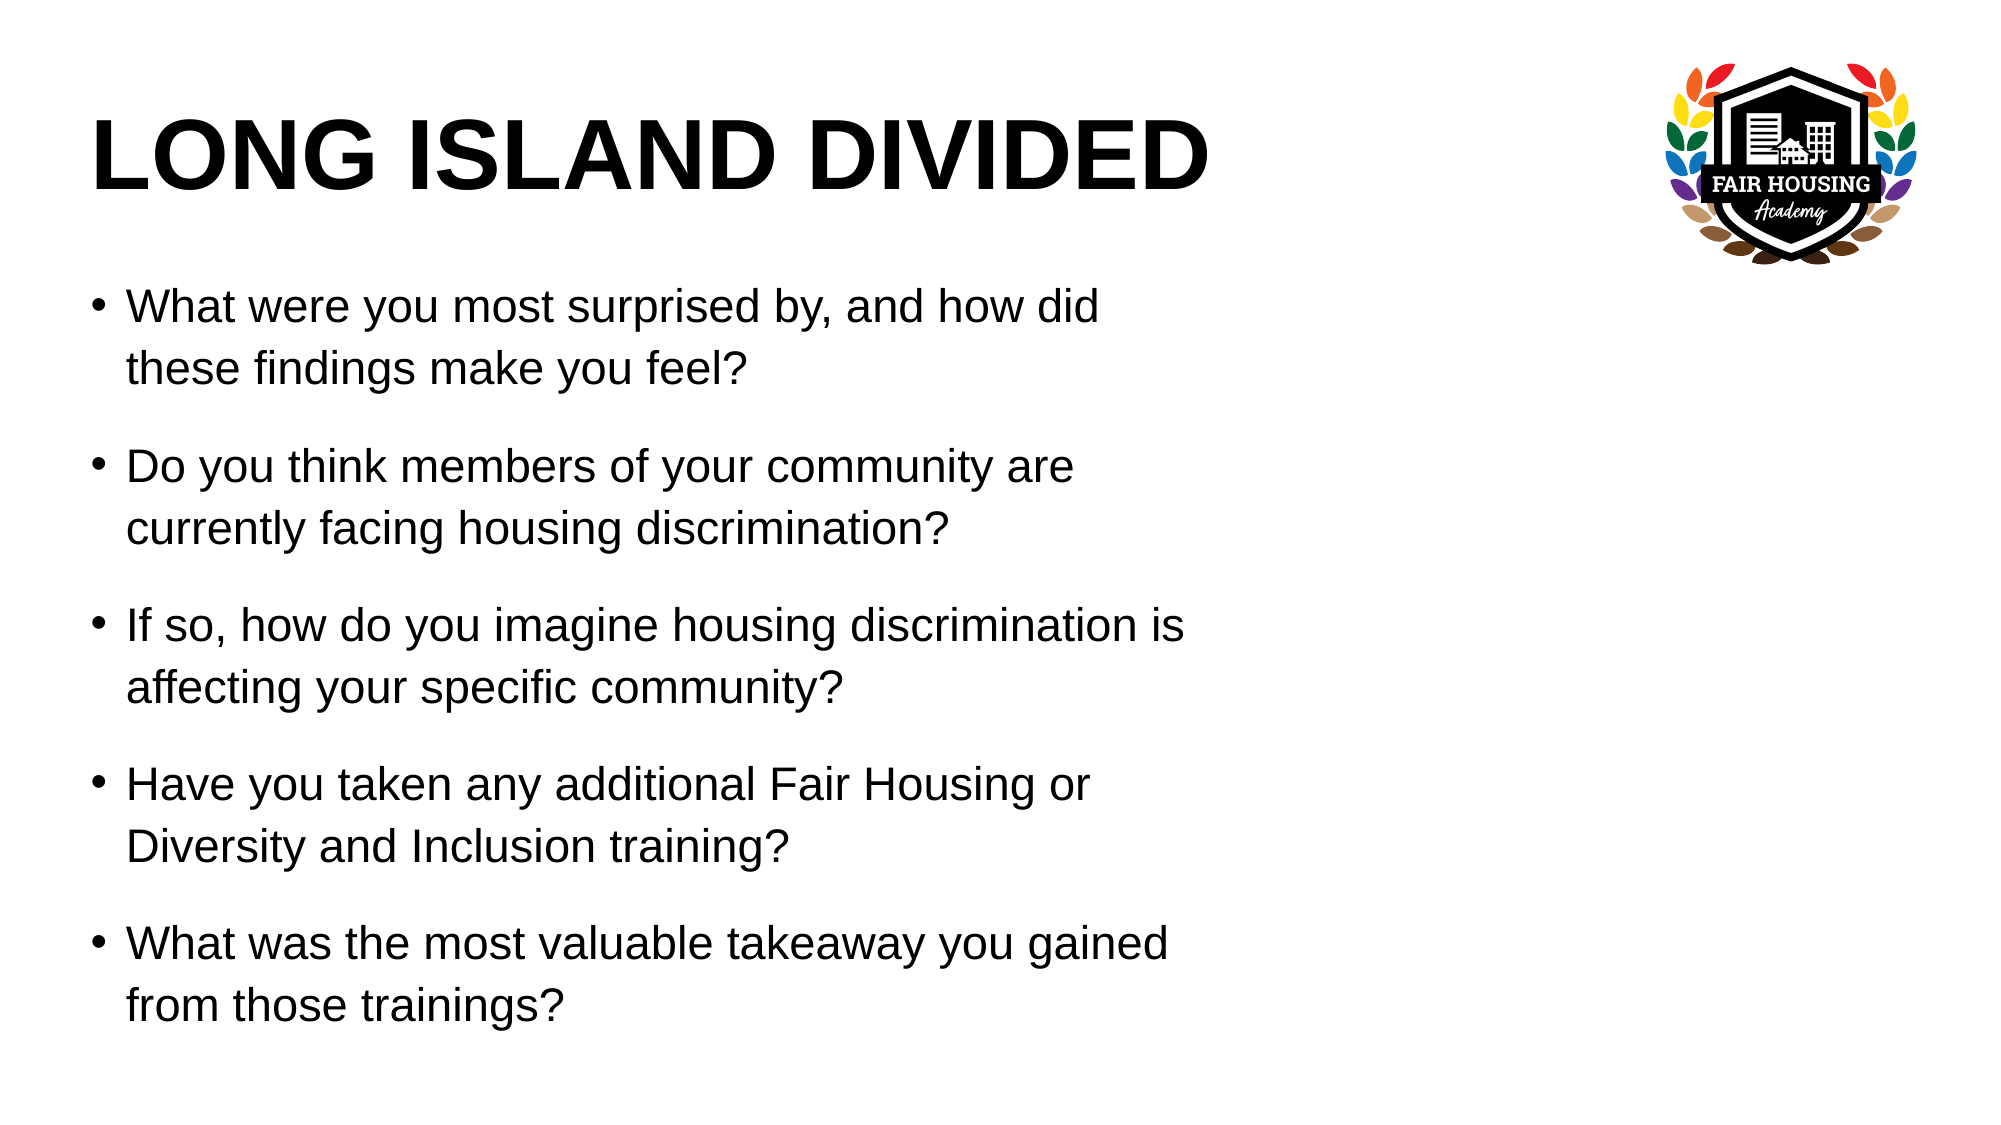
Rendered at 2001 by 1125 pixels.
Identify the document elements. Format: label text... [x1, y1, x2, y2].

list What were you most surprised by, and how did these findings make you feel? Do you think members of your community are currently facing housing discrimination? If so, how do you imagine housing discrimination is affecting your specific community? Have you taken any additional Fair Housing or Diversity and Inclusion training? What was the most valuable takeaway you gained from those trainings? [90, 270, 1224, 1036]
title LONG ISLAND DIVIDED [90, 90, 1608, 238]
picture [1659, 57, 1923, 271]
